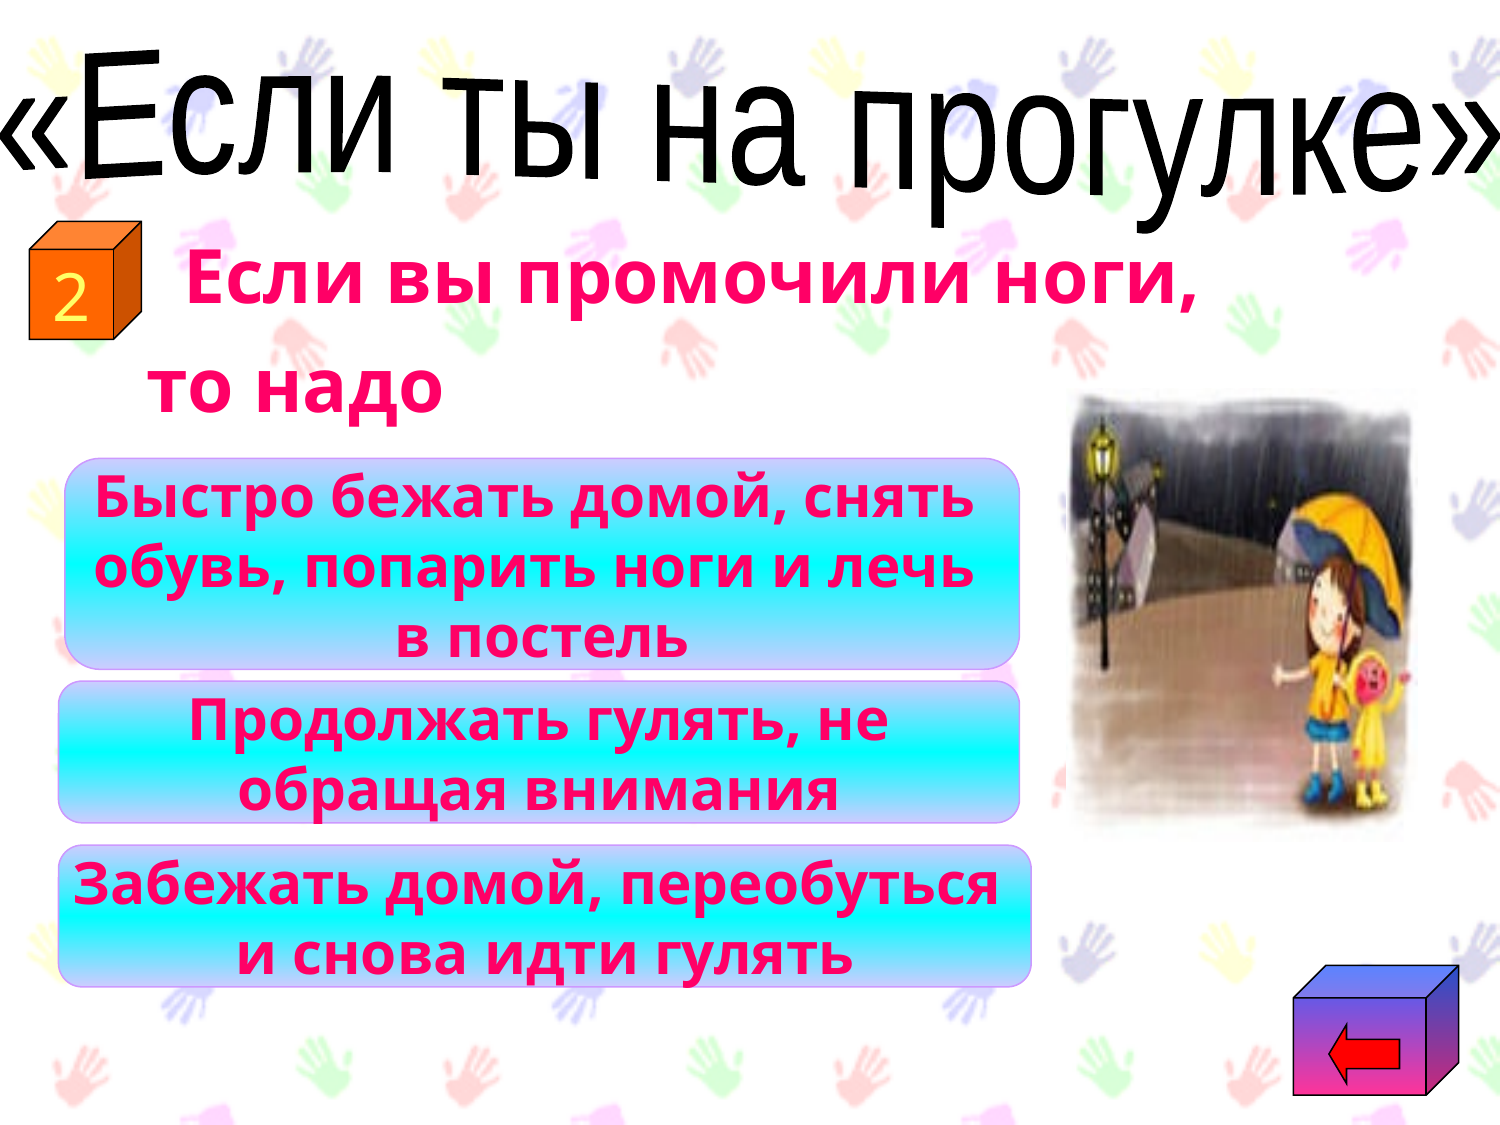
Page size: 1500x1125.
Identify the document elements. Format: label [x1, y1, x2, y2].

picture [0, 0, 1500, 1125]
text_box [1293, 965, 1459, 1096]
